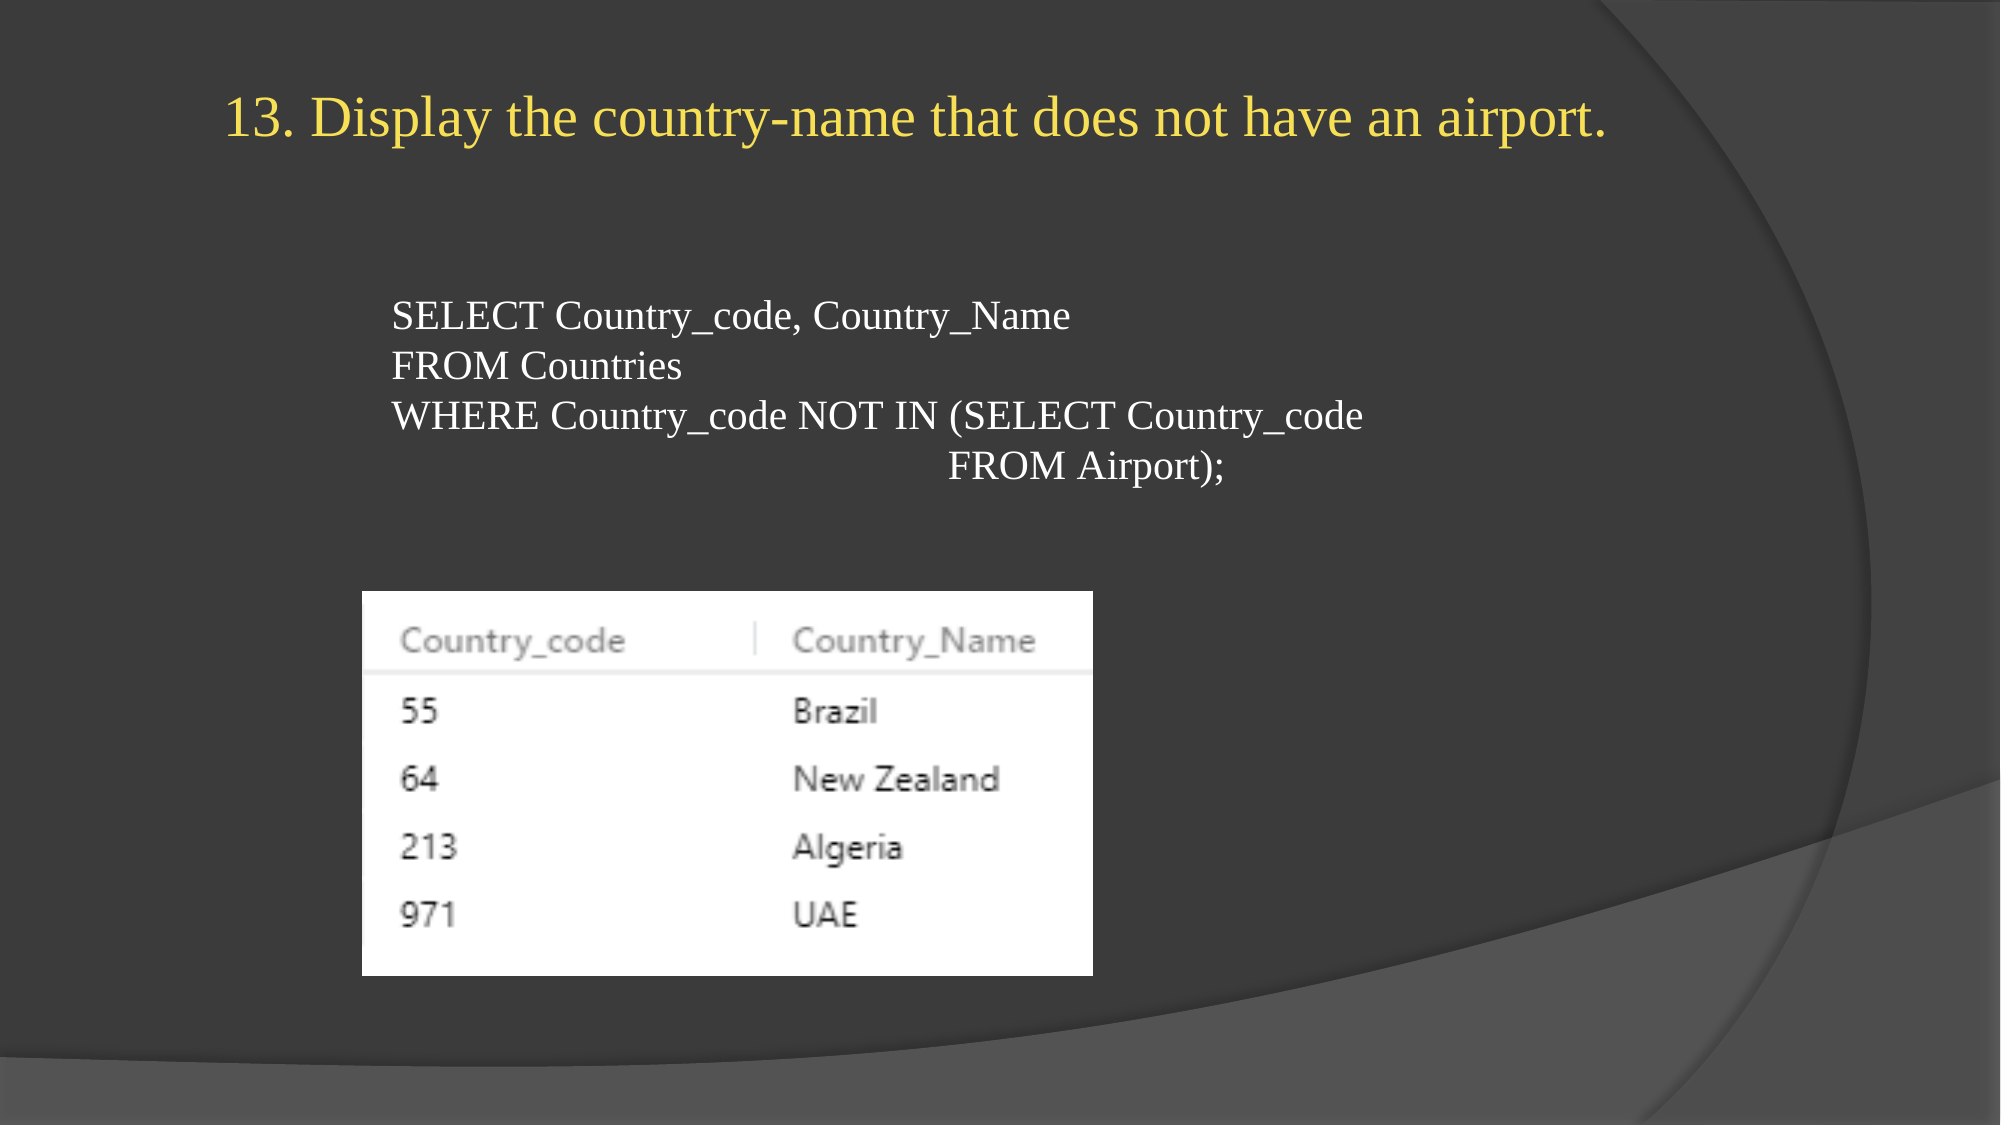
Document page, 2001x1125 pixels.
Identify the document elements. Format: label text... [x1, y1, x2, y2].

picture [361, 591, 1093, 977]
text_box 13. Display the country-name that does not have an airport. SELECT Country_code, Country_Name FROM Countries WHERE Country_code NOT IN (SELECT Country_code FROM Airport); [208, 70, 1792, 646]
